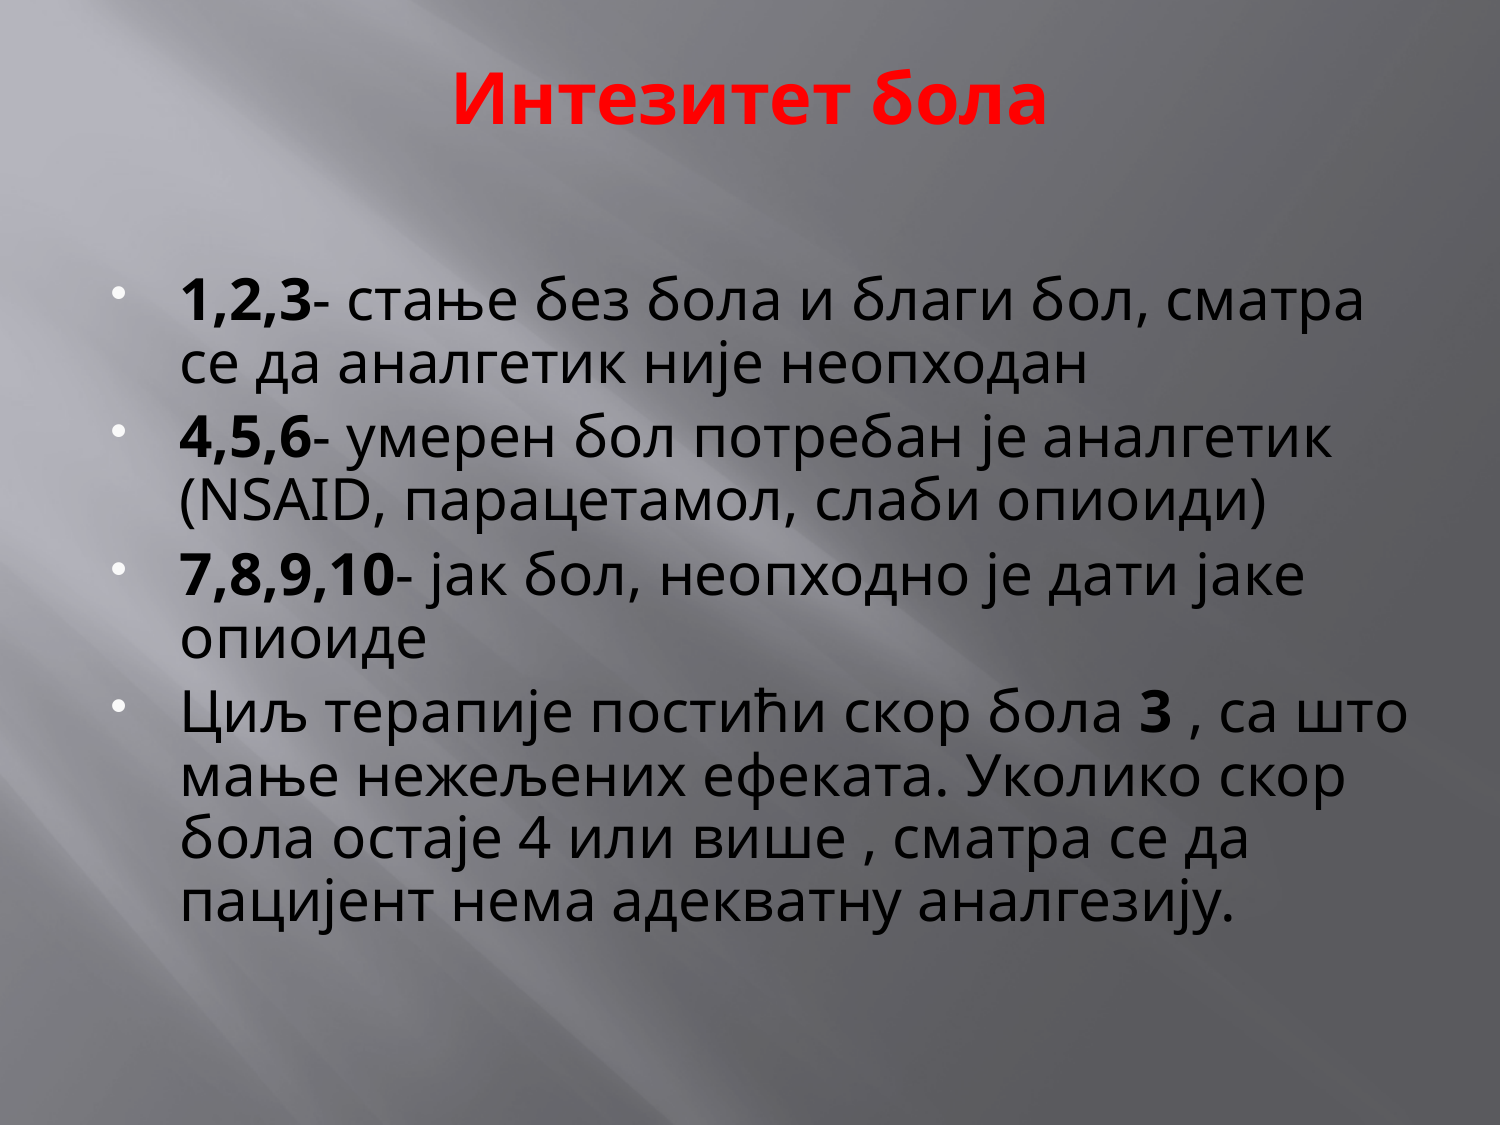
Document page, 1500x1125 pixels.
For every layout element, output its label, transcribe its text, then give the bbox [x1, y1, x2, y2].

title Интезитет бола [75, 45, 1425, 233]
list 1,2,3- стање без бола и благи бол, сматра се да аналгетик није неопходан 4,5,6- умерен бол потребан је аналгетик (NSAID, парацетамол, слаби опиоиди) 7,8,9,10- јак бол, неопходно је дати јаке опиоиде Циљ терапије постићи скор бола 3 , са што мање нежељених ефеката. Уколико скор бола остаје 4 или више , сматра се да пацијент нема адекватну аналгезију. [75, 262, 1425, 1035]
